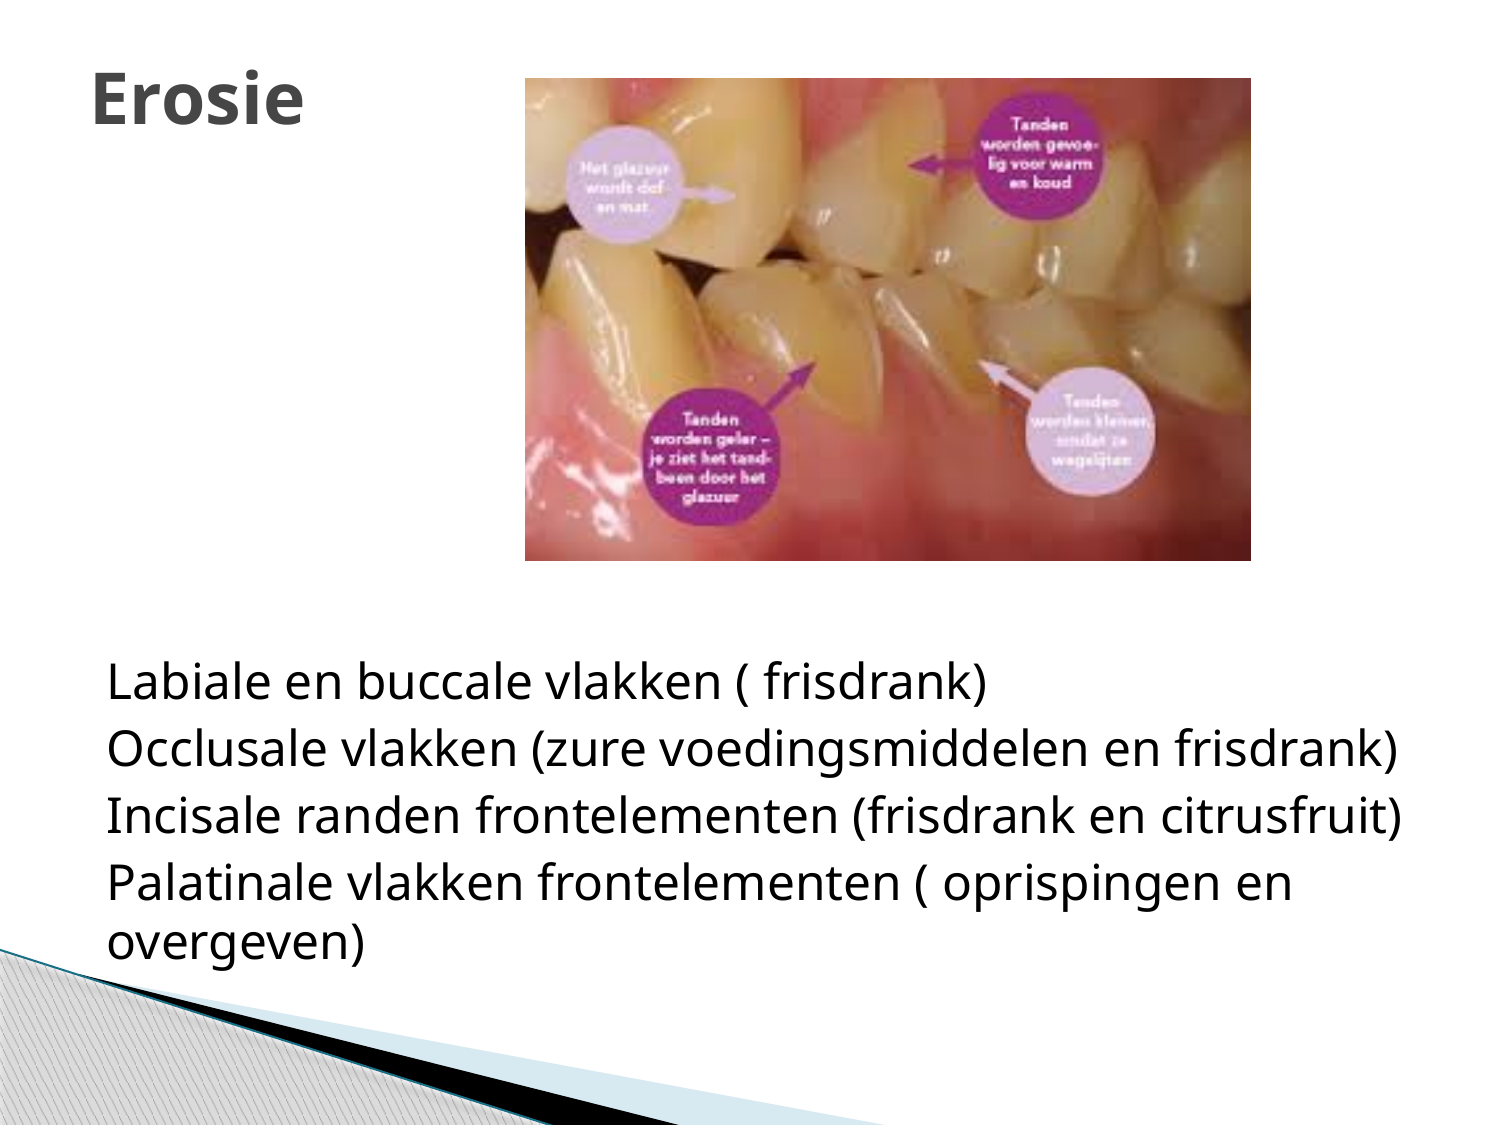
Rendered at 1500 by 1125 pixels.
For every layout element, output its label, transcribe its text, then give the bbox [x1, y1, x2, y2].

picture [525, 77, 1251, 561]
list Labiale en buccale vlakken ( frisdrank) Occlusale vlakken (zure voedingsmiddelen en frisdrank) Incisale randen frontelementen (frisdrank en citrusfruit) Palatinale vlakken frontelementen ( oprispingen en overgeven) [75, 243, 1425, 986]
title Erosie [75, 45, 1425, 233]
